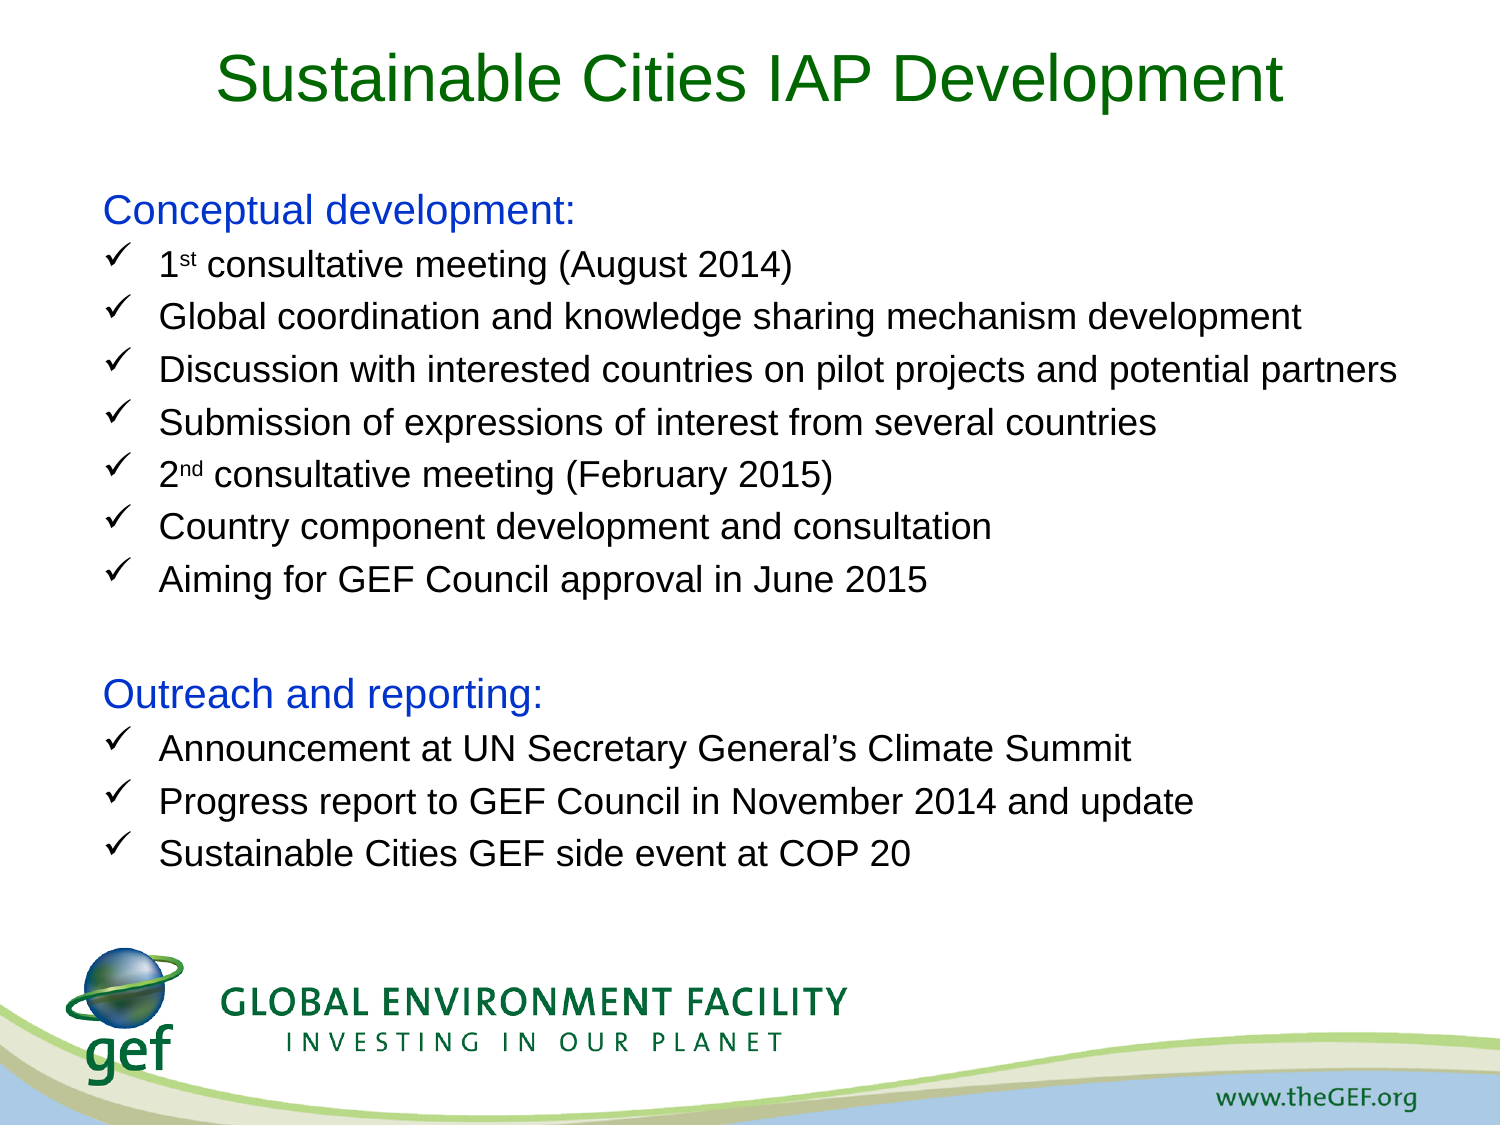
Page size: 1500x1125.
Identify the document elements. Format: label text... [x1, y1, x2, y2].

list Conceptual development: 1st consultative meeting (August 2014) Global coordination and knowledge sharing mechanism development Discussion with interested countries on pilot projects and potential partners Submission of expressions of interest from several countries 2nd consultative meeting (February 2015) Country component development and consultation Aiming for GEF Council approval in June 2015 Outreach and reporting: Announcement at UN Secretary General’s Climate Summit Progress report to GEF Council in November 2014 and update Sustainable Cities GEF side event at COP 20 [87, 174, 1438, 868]
title Sustainable Cities IAP Development [74, 0, 1426, 151]
picture [0, 920, 1500, 1125]
